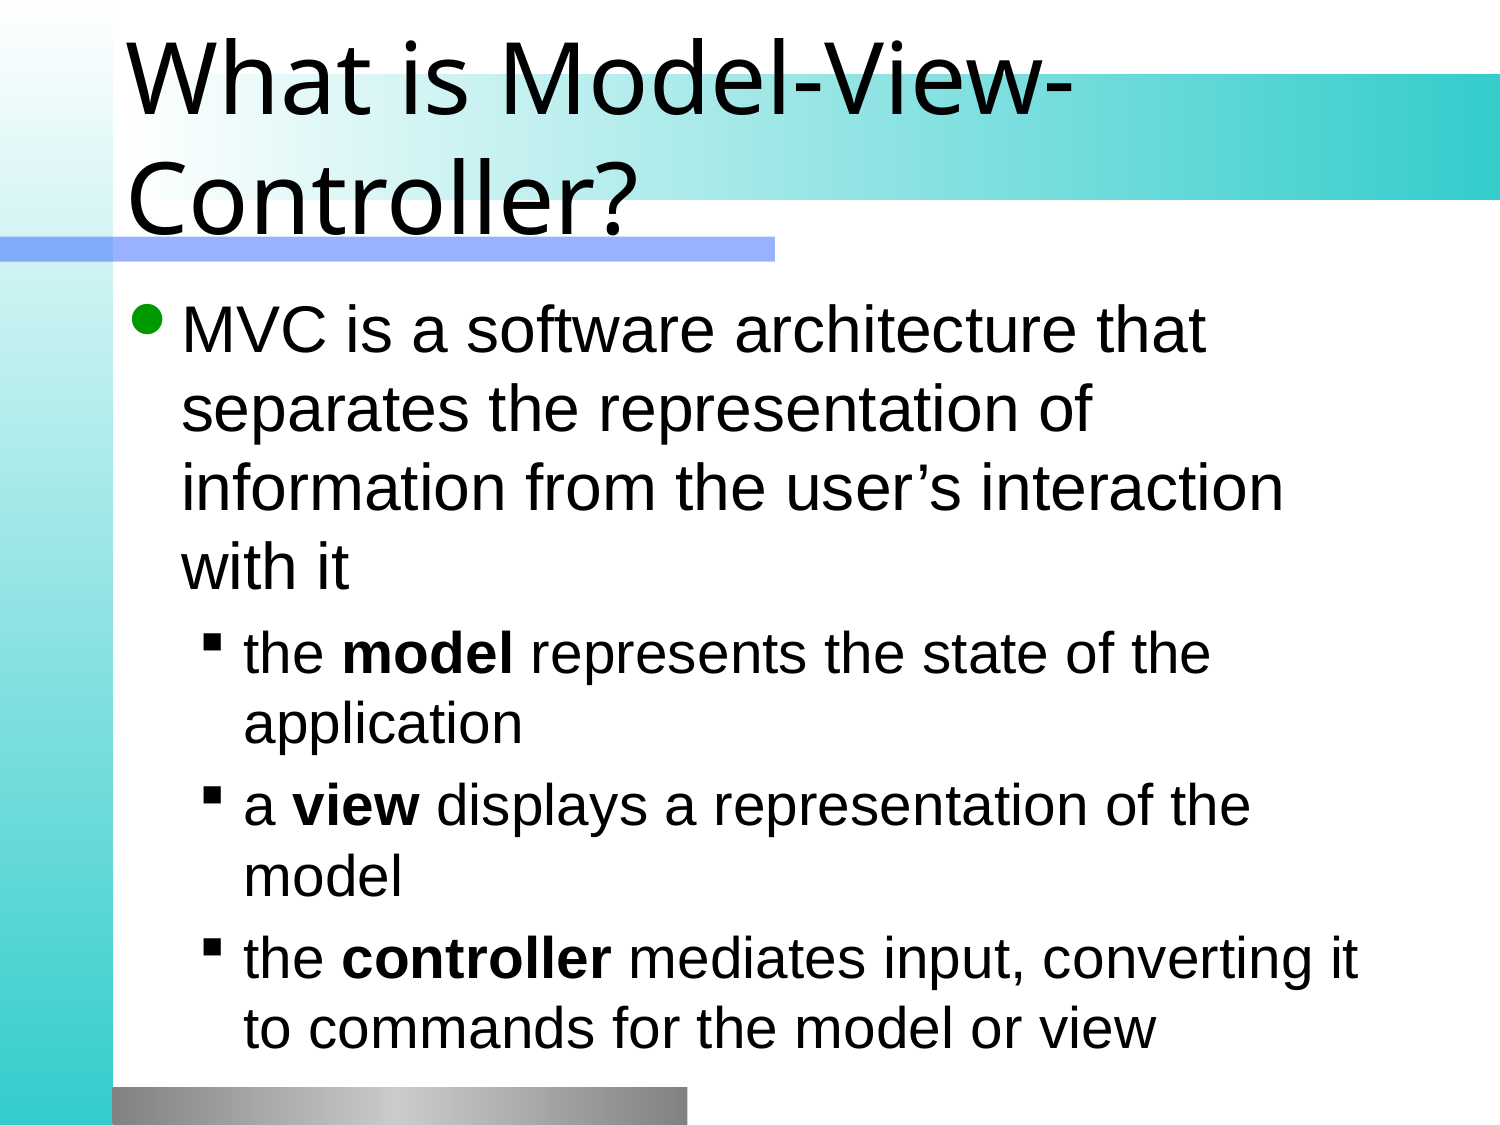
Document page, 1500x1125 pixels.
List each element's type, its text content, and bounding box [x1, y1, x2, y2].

title What is Model-View-Controller? [110, 40, 1386, 229]
list MVC is a software architecture that separates the representation of information from the user’s interaction with it the model represents the state of the application a view displays a representation of the model the controller mediates input, converting it to commands for the model or view [112, 278, 1388, 1073]
